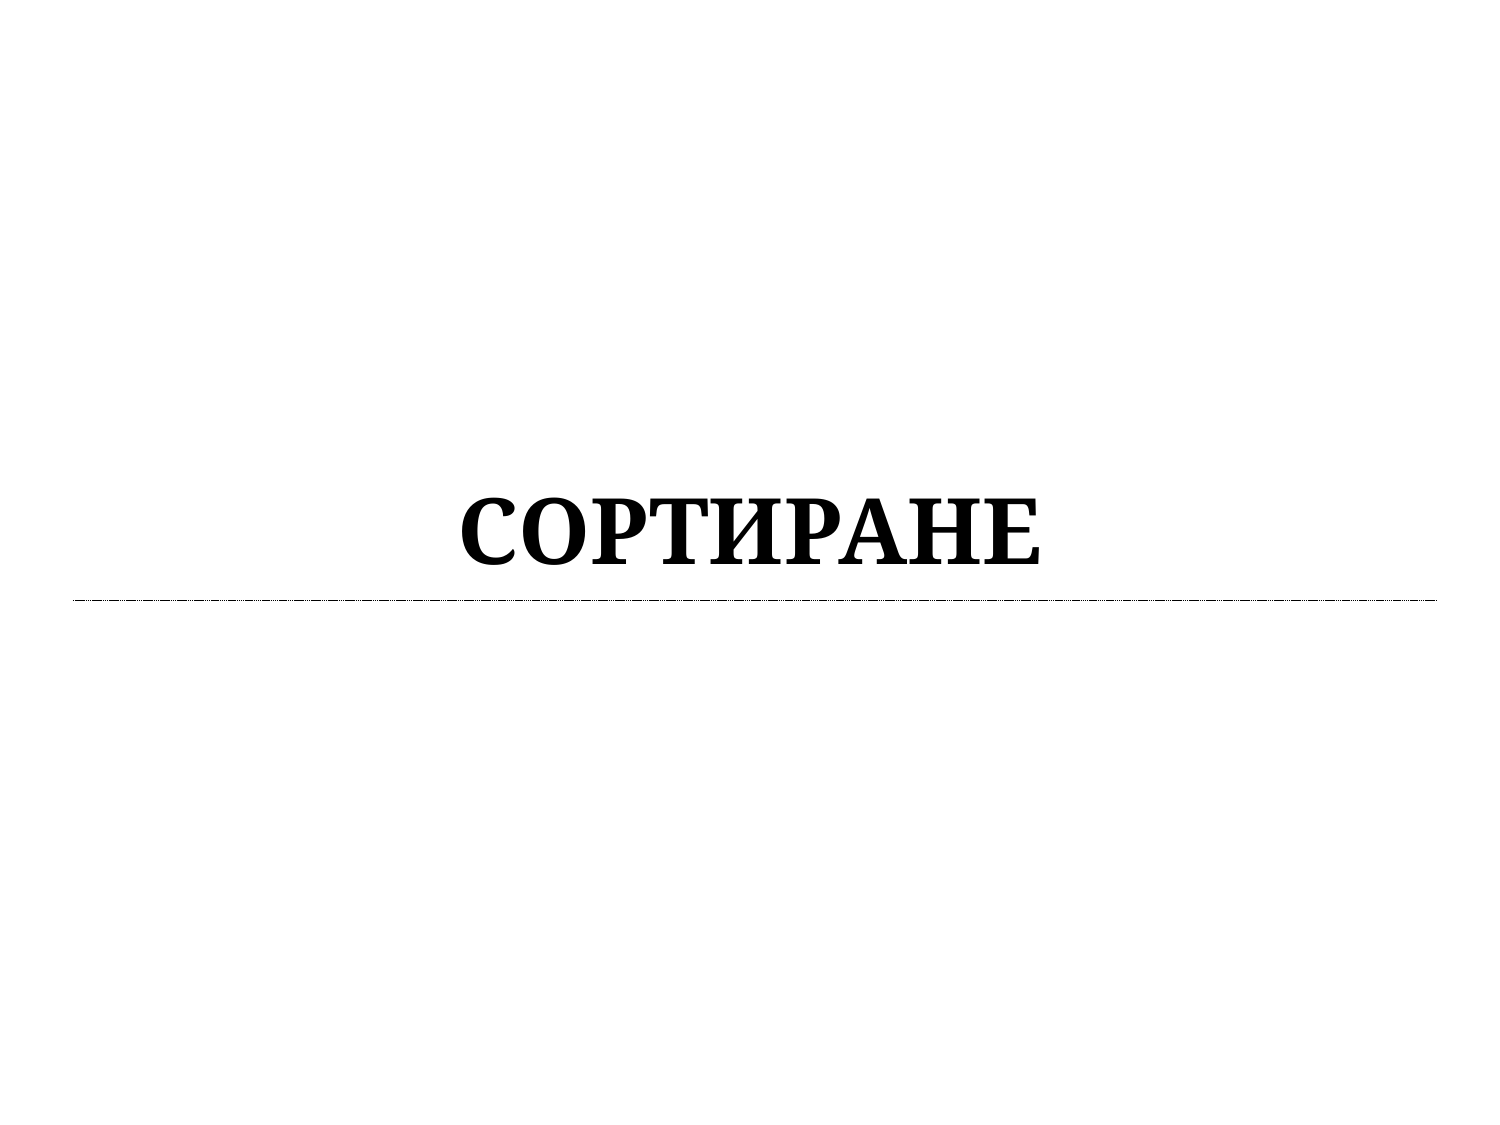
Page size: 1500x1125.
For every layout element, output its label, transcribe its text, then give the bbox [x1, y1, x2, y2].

title Сортиране [0, 346, 1500, 594]
